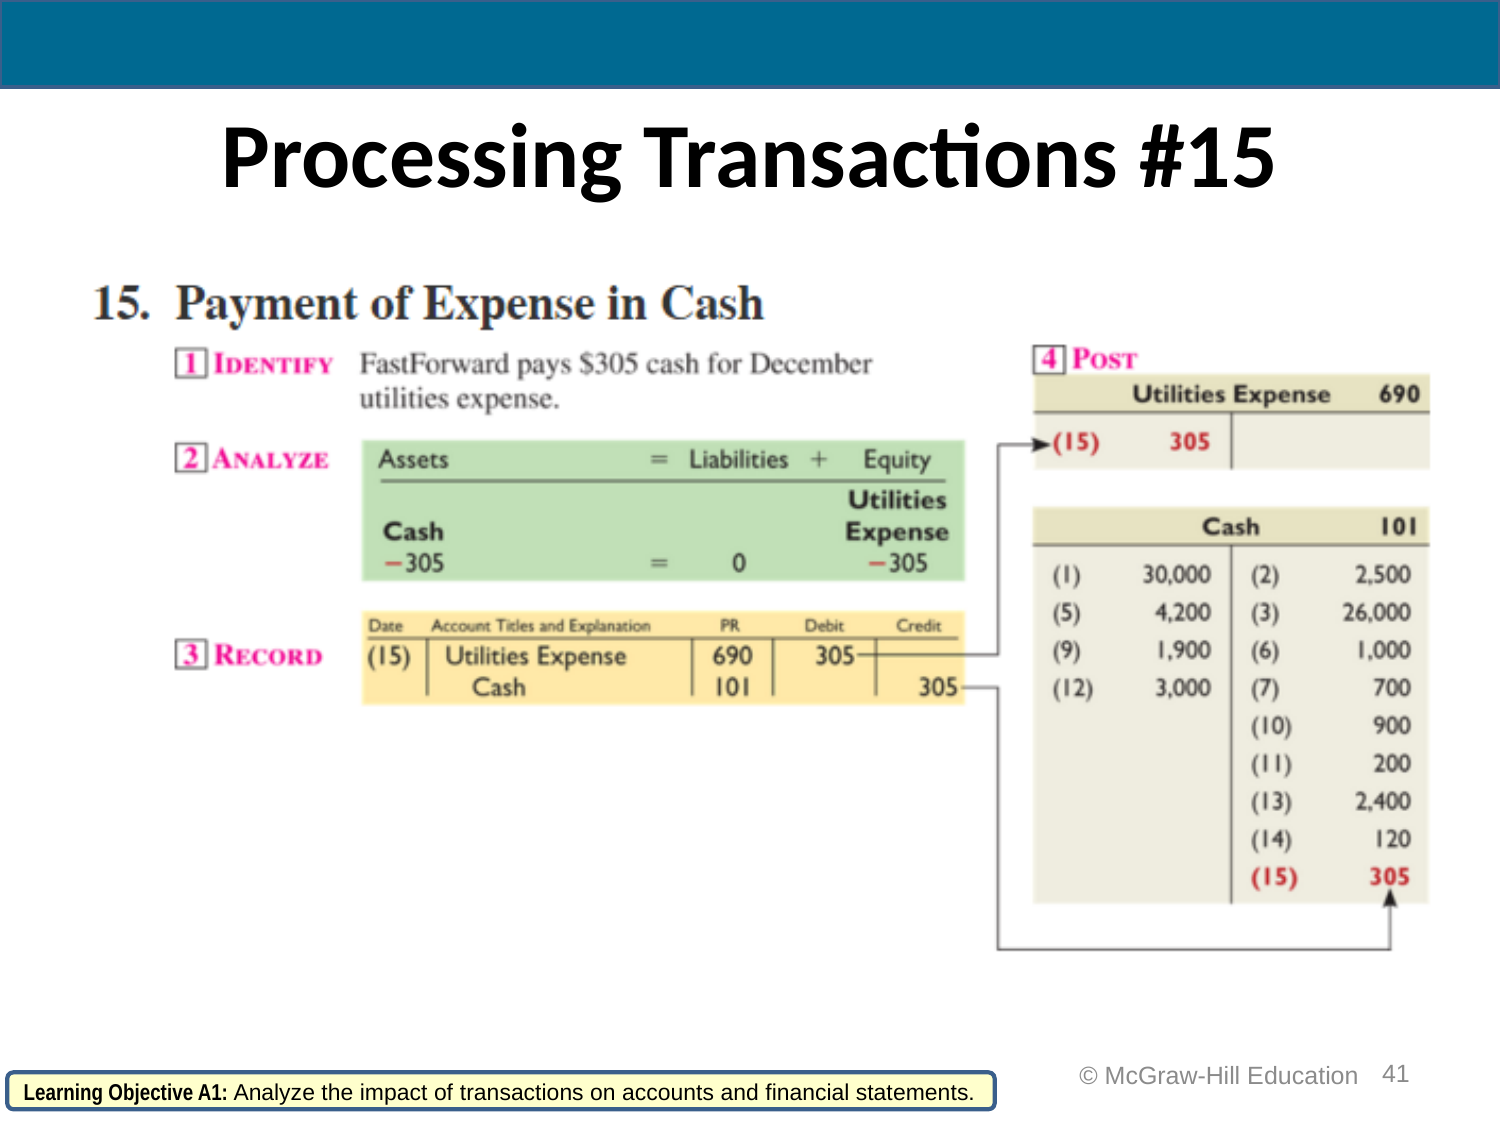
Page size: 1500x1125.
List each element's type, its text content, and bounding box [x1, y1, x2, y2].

slide_number 41 [1074, 1042, 1425, 1103]
text_box © McGraw-Hill Education [1057, 1052, 1413, 1090]
title Processing Transactions #15 [75, 89, 1425, 245]
picture [49, 254, 1457, 979]
text_box Learning Objective A1: Analyze the impact of transactions on accounts and financial statements. [7, 1072, 995, 1110]
text_box [0, 0, 1500, 89]
